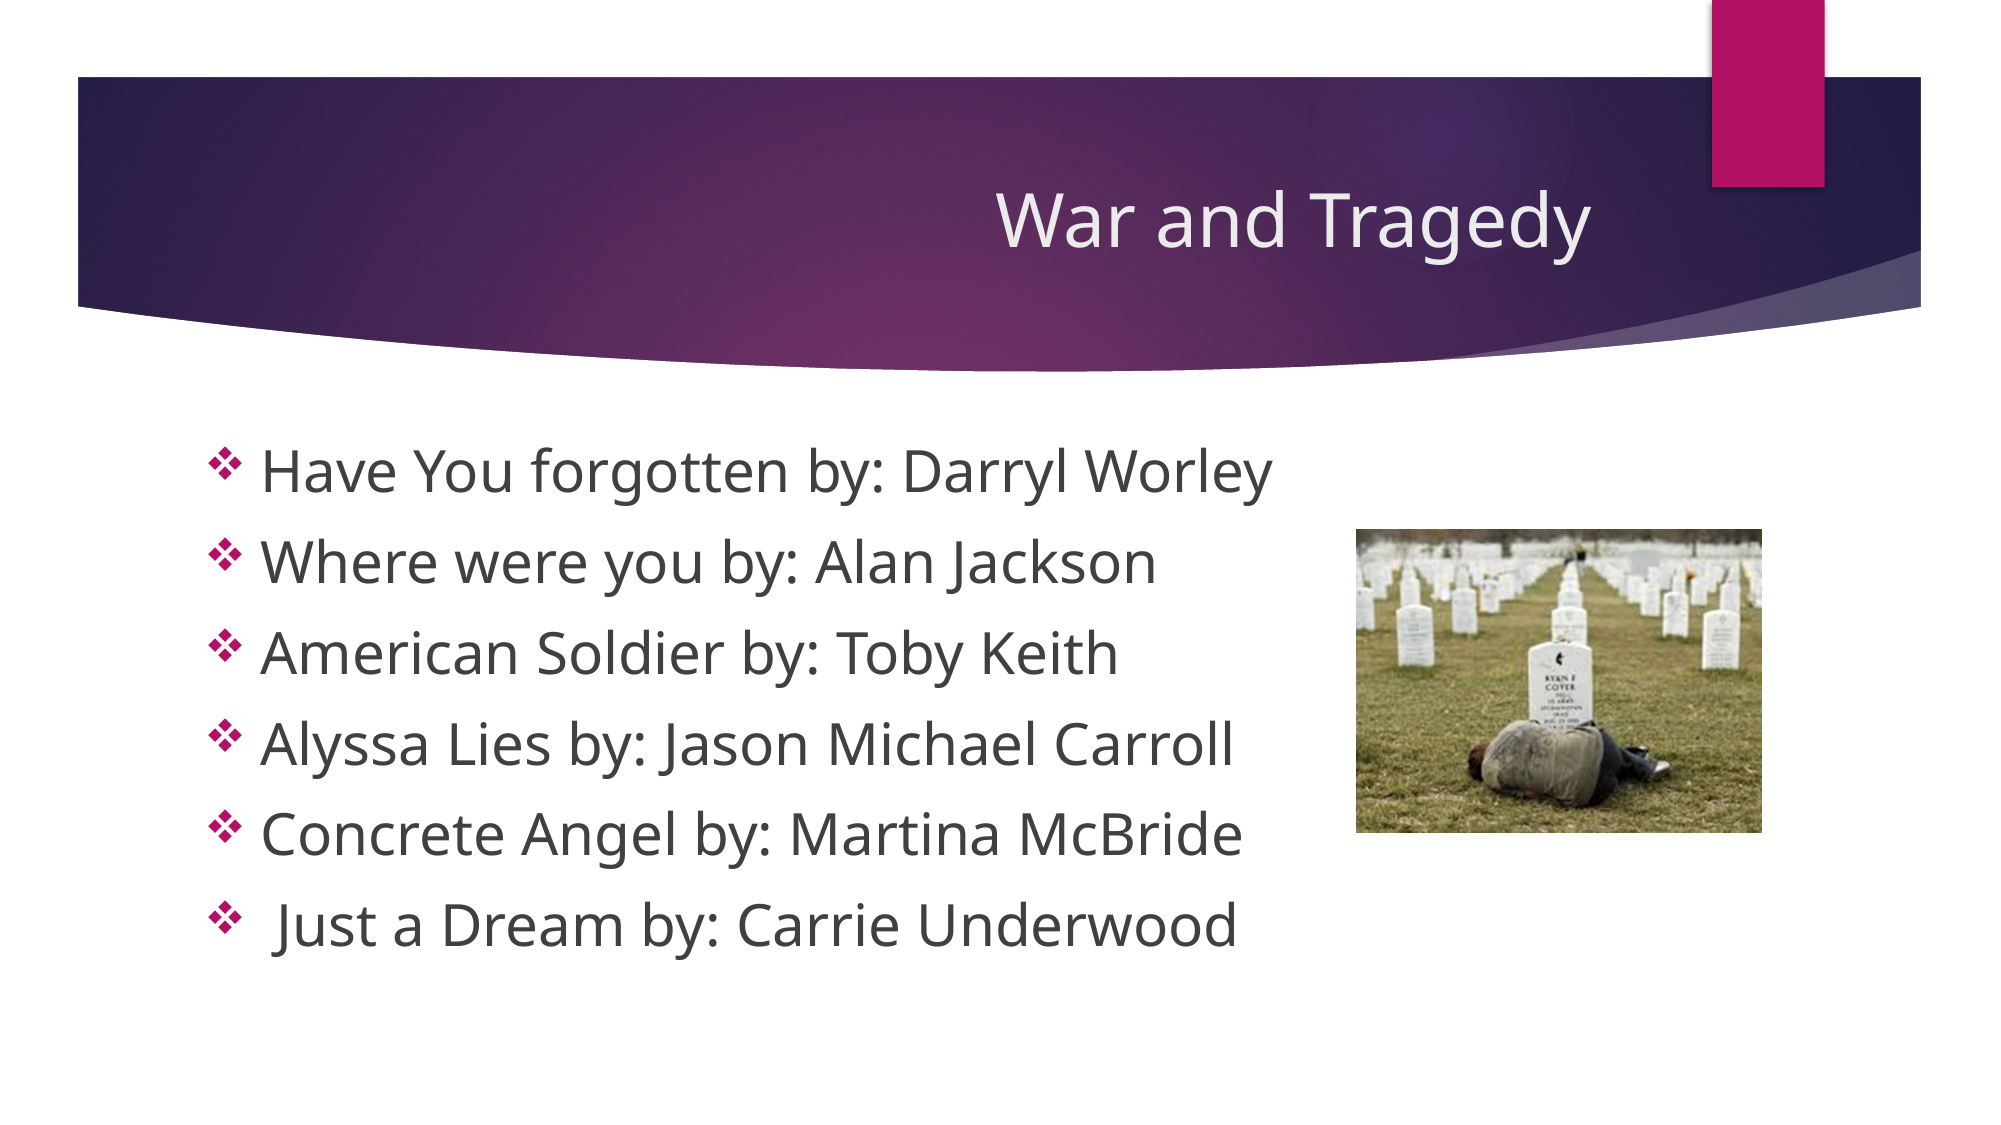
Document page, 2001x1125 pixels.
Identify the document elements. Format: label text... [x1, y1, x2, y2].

title War and Tragedy [189, 159, 1627, 276]
picture [1355, 529, 1762, 834]
list Have You forgotten by: Darryl Worley Where were you by: Alan Jackson American Soldier by: Toby Keith Alyssa Lies by: Jason Michael Carroll Concrete Angel by: Martina McBride Just a Dream by: Carrie Underwood [189, 427, 1638, 988]
